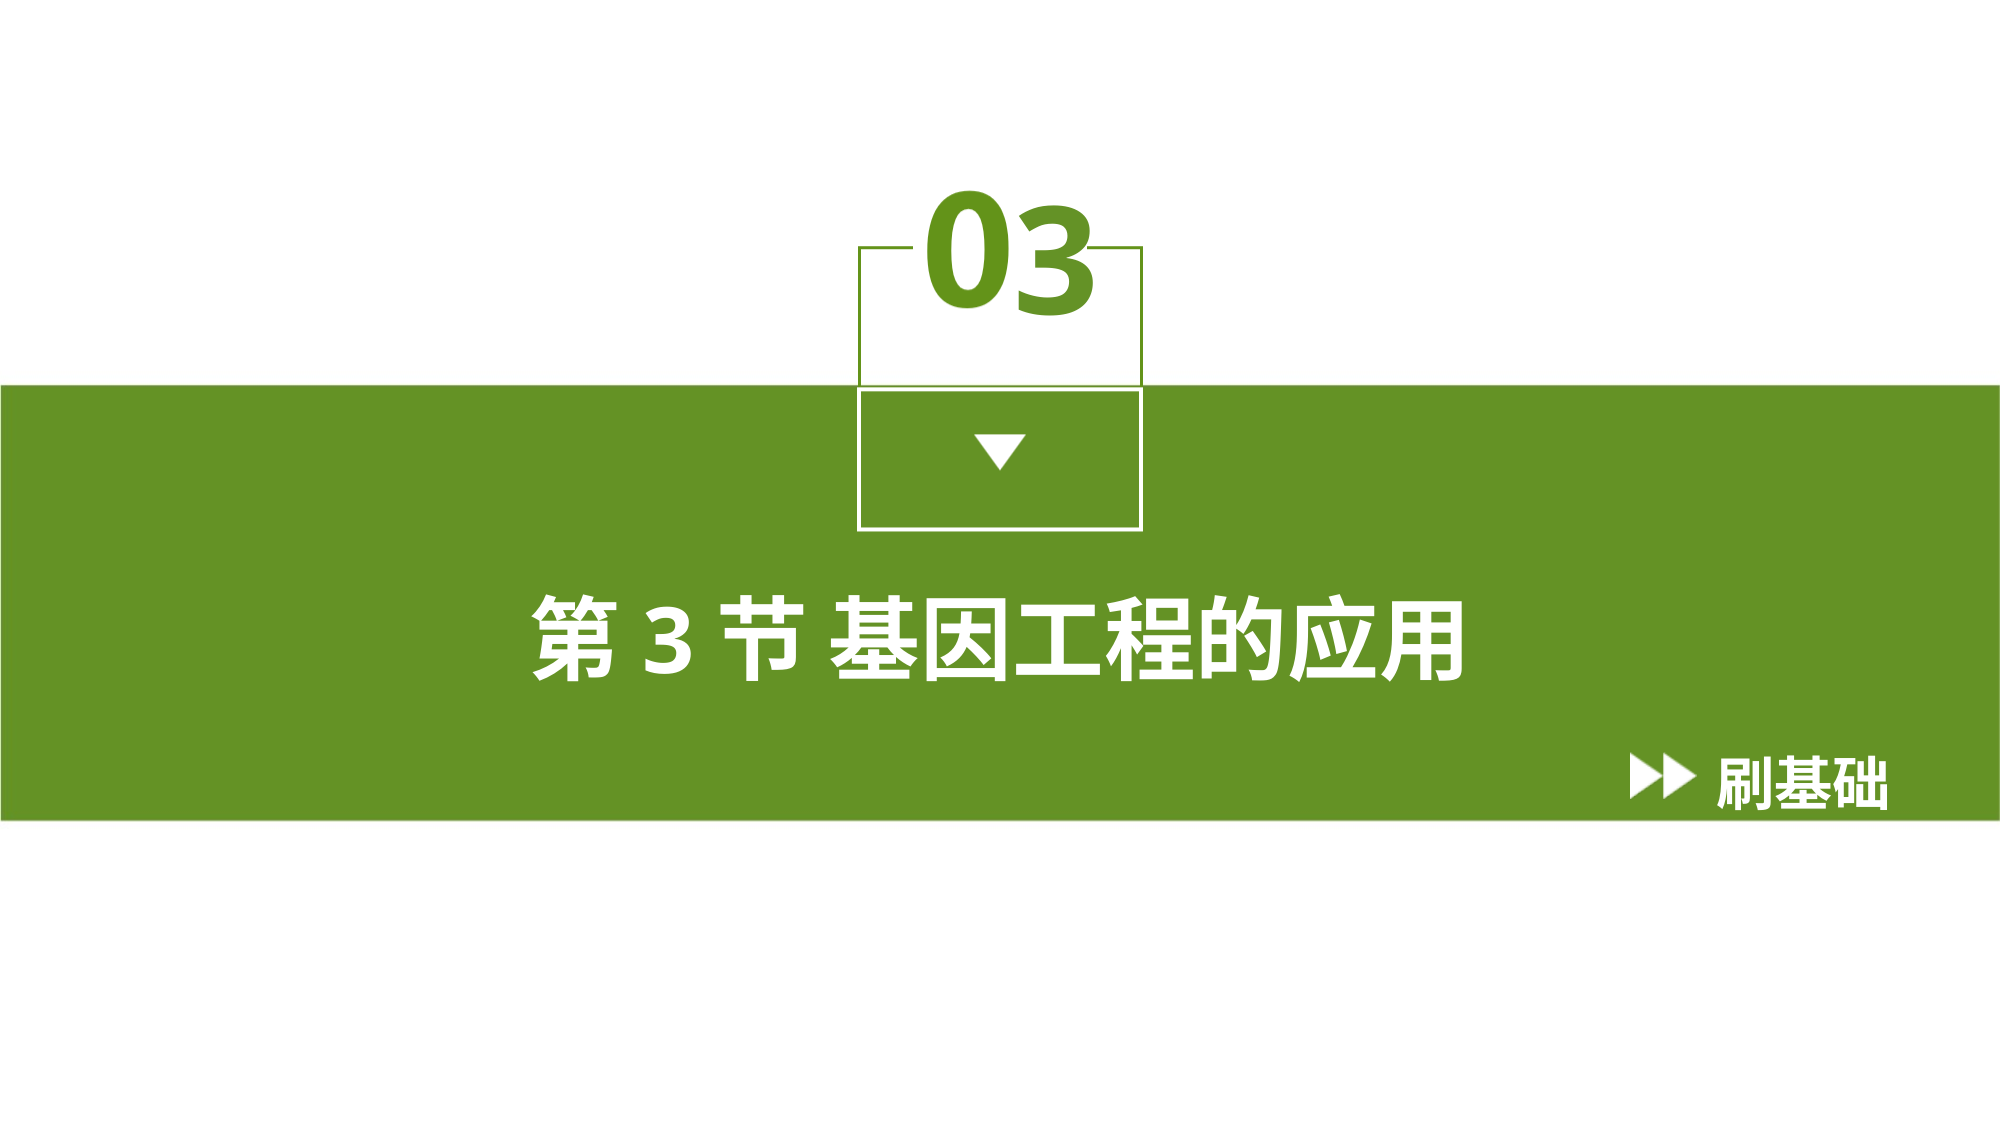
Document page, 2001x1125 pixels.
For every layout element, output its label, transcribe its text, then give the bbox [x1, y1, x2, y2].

text_box 3 [1013, 156, 1173, 353]
text_box 第3节 基因工程的应用 [0, 572, 2000, 699]
picture [0, 699, 2000, 1125]
text_box 刷基础 [1715, 718, 1997, 812]
picture [0, 0, 2000, 572]
